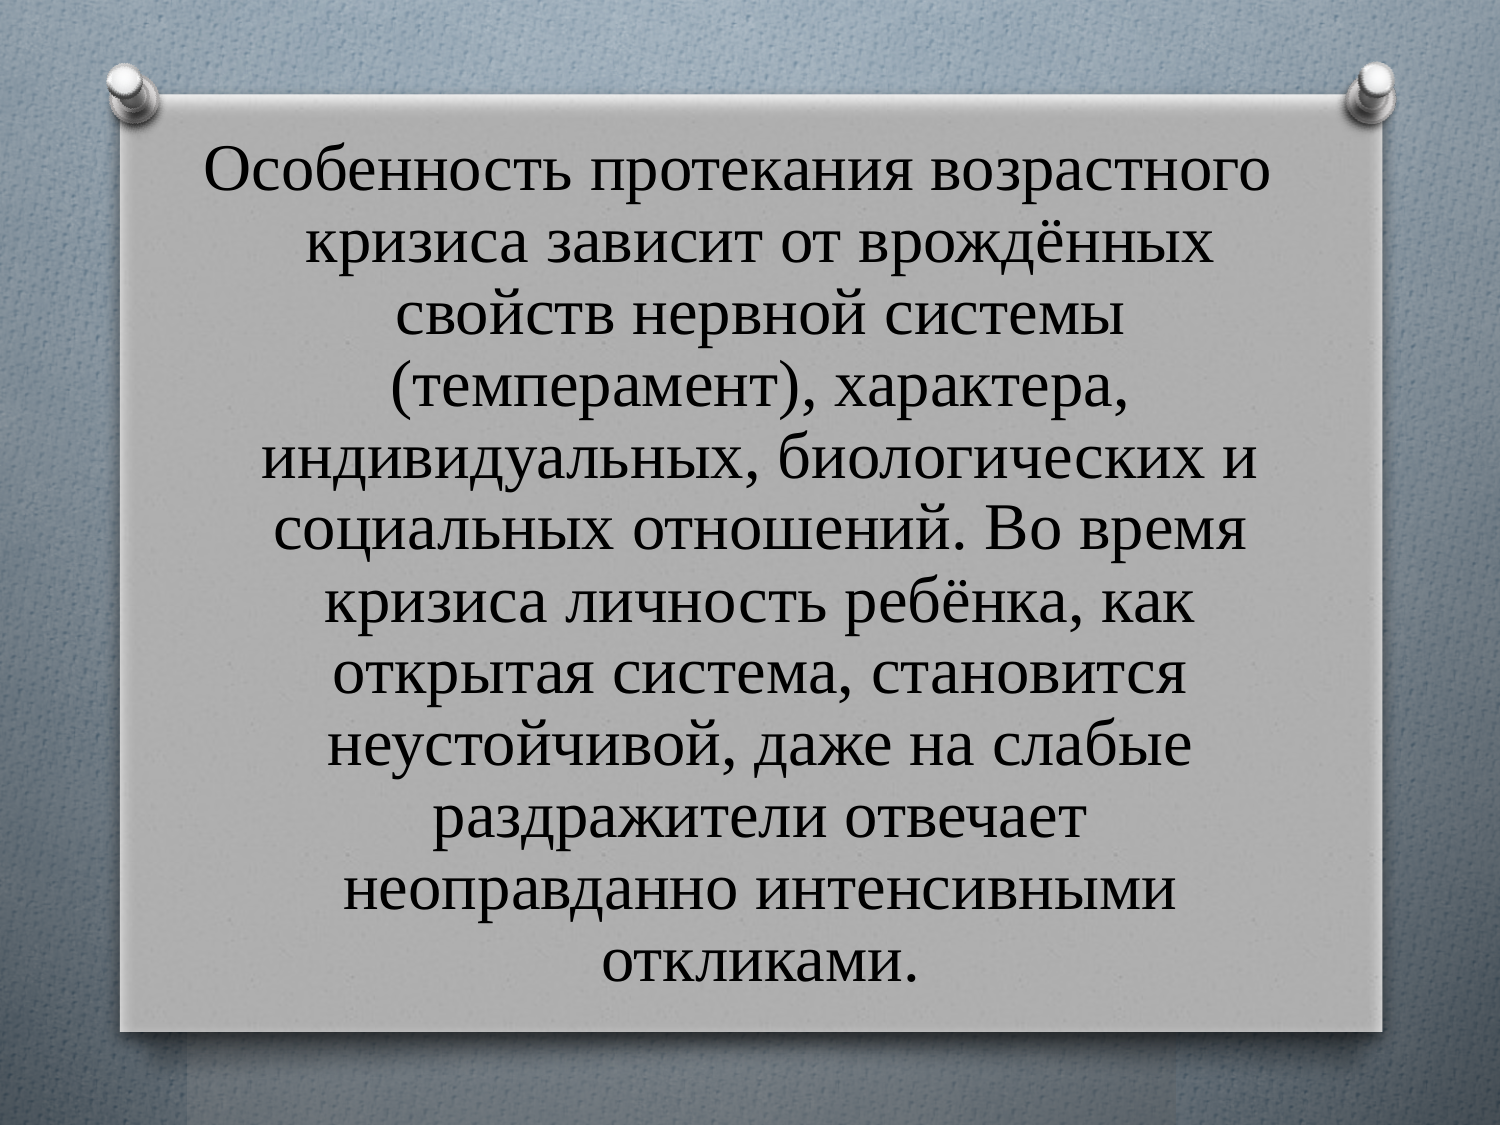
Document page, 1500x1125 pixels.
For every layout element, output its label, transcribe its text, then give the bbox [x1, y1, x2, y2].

list Особенность протекания возрастного кризиса зависит от врождённых свойств нервной системы (темперамент), характера, индивидуальных, биологических и социальных отношений. Во время кризиса личность ребёнка, как открытая система, становится неустойчивой, даже на слабые раздражители отвечает неоправданно интенсивными откликами. [171, 125, 1306, 717]
picture [75, 29, 198, 153]
picture [1317, 35, 1439, 156]
